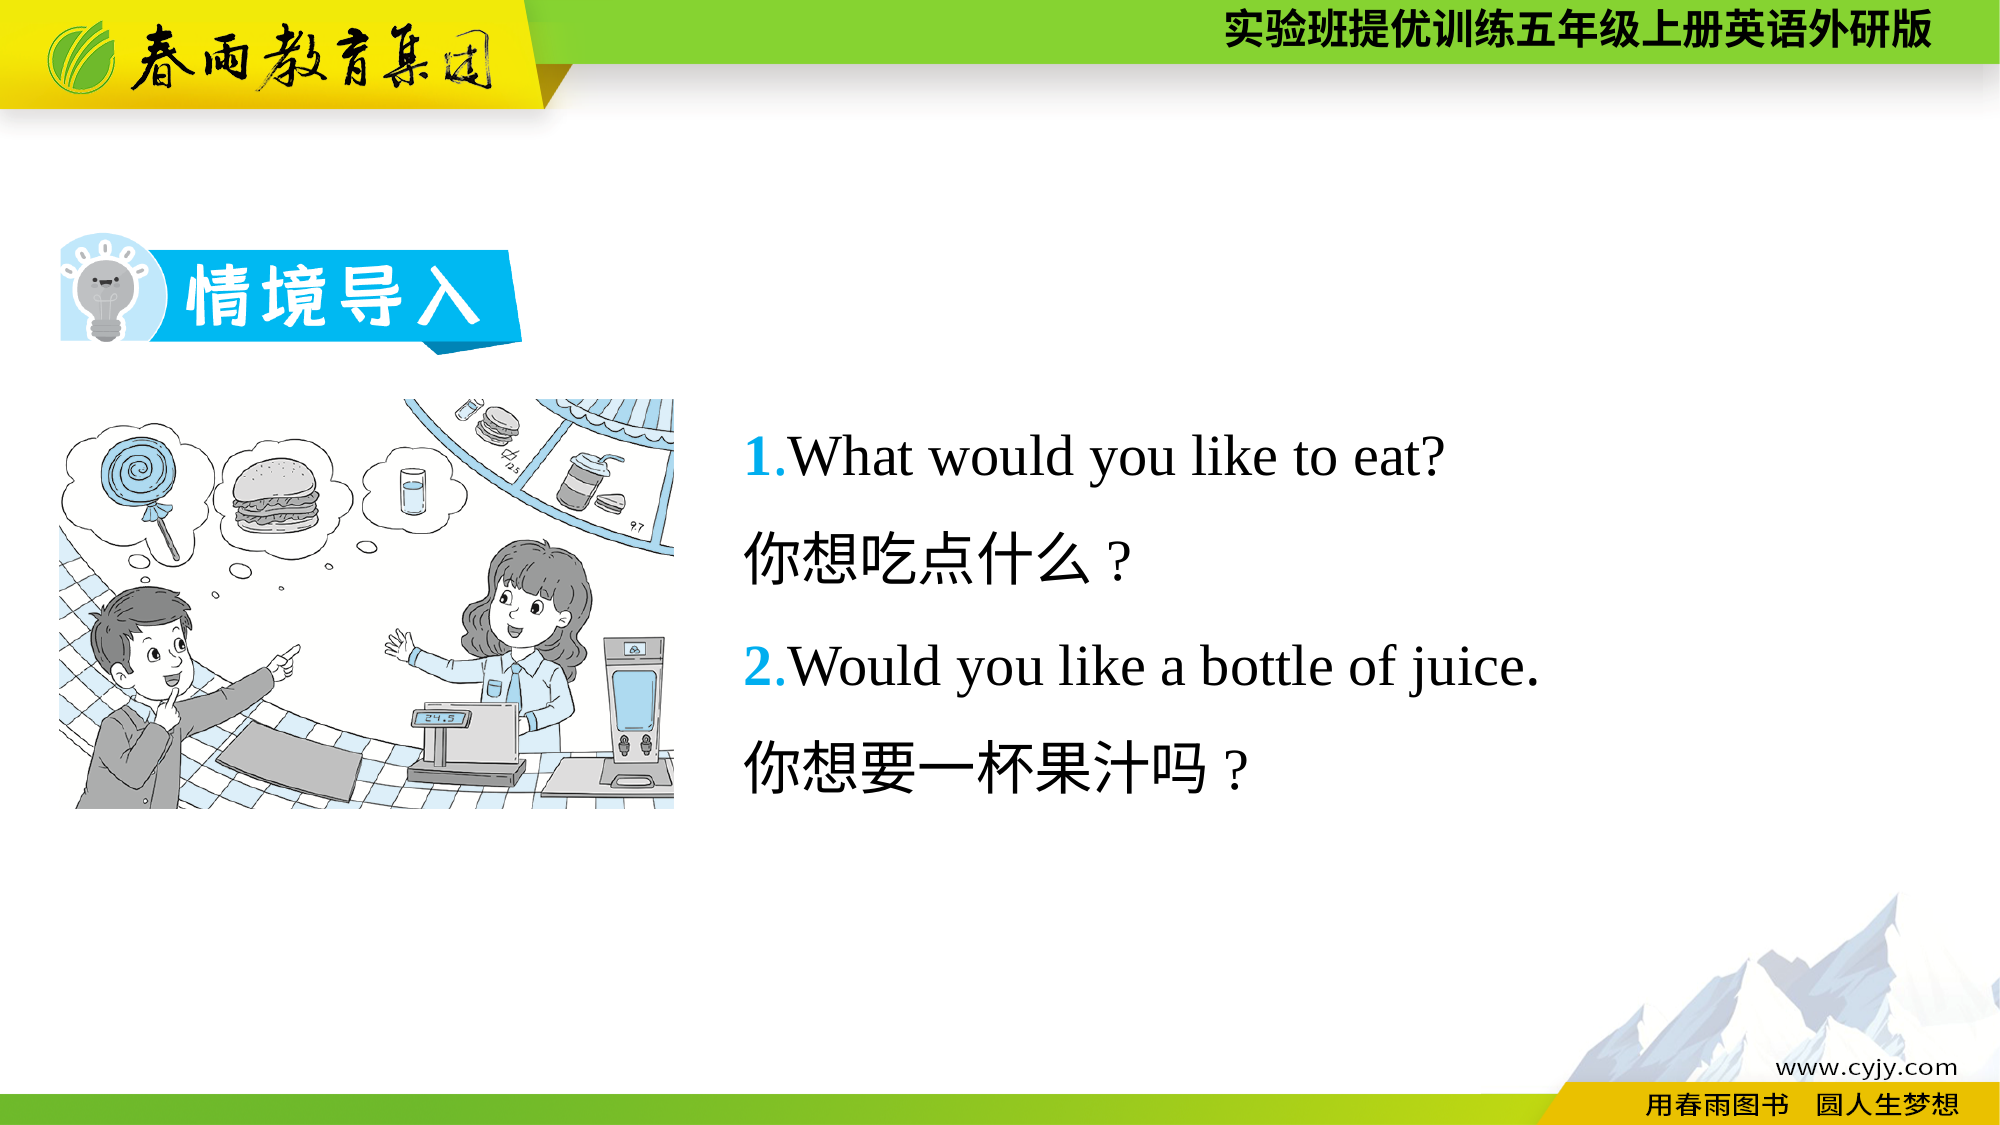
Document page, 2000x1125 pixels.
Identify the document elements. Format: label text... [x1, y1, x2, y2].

picture [0, 0, 2000, 1125]
list 1.What would you like to eat? 你想吃点什么? 2.Would you like a bottle of juice. 你想要一杯果汁吗? [728, 374, 1944, 814]
